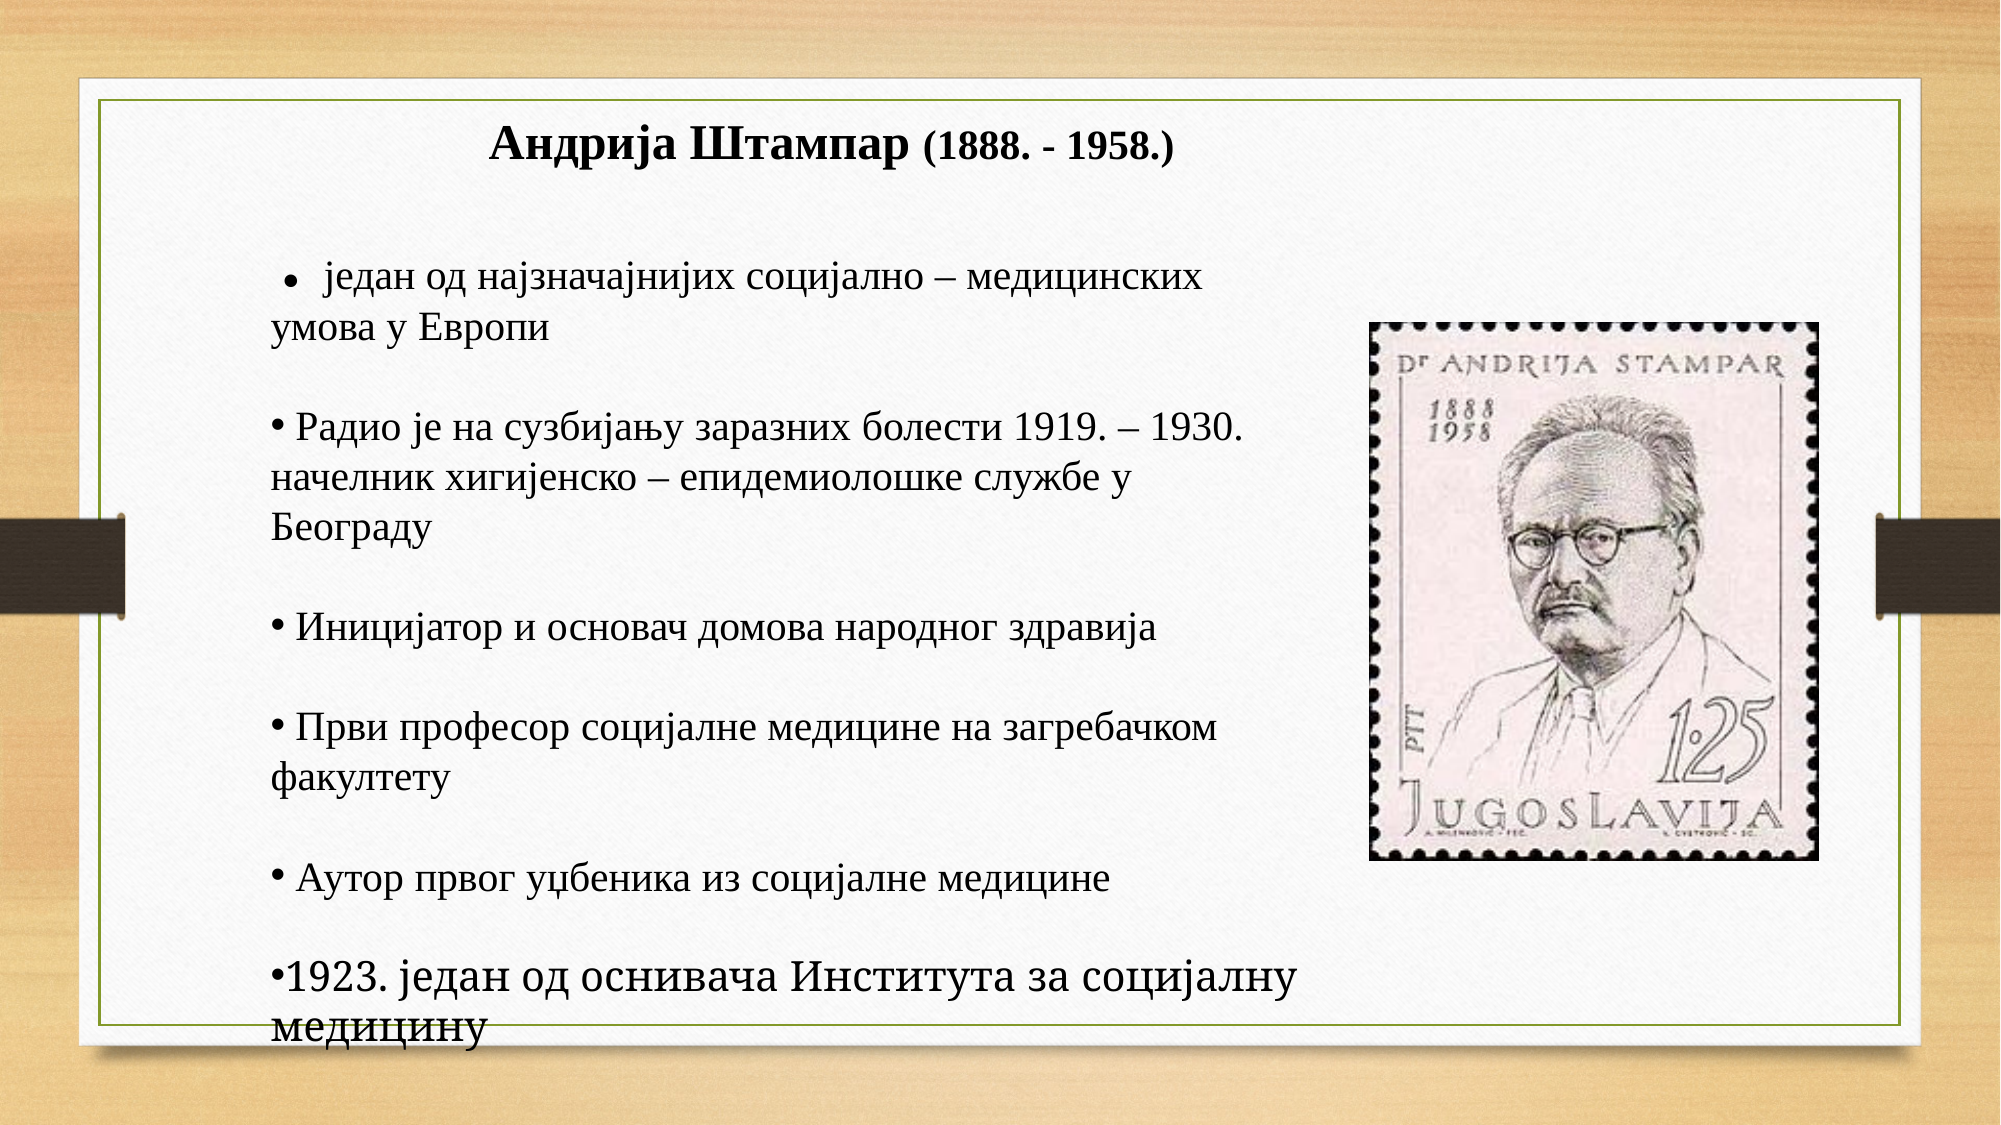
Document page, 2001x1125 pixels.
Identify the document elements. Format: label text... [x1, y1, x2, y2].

picture [0, 0, 2001, 1125]
text_box Андрија Штампар (1888. - 1958.) [308, 101, 1343, 177]
text_box ● један од најзначајнијих социјално – медицинских умова у Европи Радио је на сузбијању заразних болести 1919. – 1930. начелник хигијенско – епидемиолошке службе у Београду Иницијатор и основач домова народног здравија Први професор социјалне медицине на загребачком факултету Аутор првог уџбеника из социјалне медицине 1923. један од оснивача Института за социјалну медицину [255, 231, 1319, 1112]
